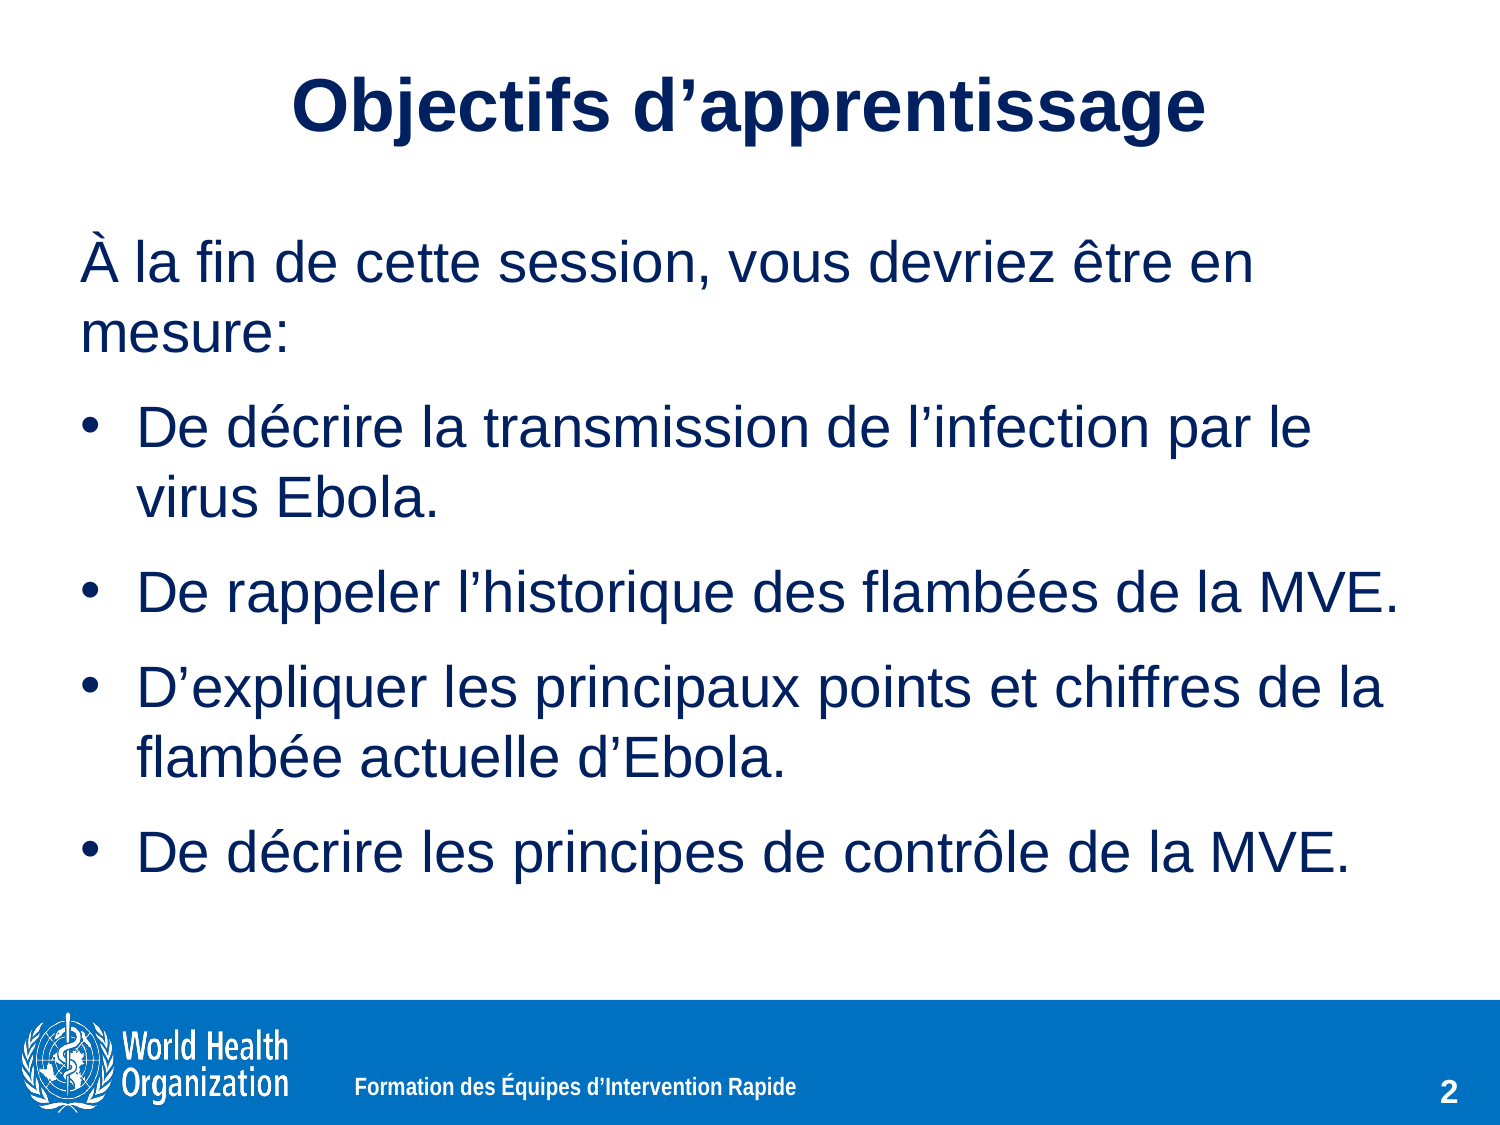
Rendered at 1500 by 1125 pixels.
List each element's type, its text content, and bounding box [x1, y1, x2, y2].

picture [21, 1012, 288, 1113]
list À la fin de cette session, vous devriez être en mesure: De décrire la transmission de l’infection par le virus Ebola. De rappeler l’historique des flambées de la MVE. D’expliquer les principaux points et chiffres de la flambée actuelle d’Ebola. De décrire les principes de contrôle de la MVE. [64, 216, 1447, 900]
title Objectifs d’apprentissage [75, 7, 1425, 195]
